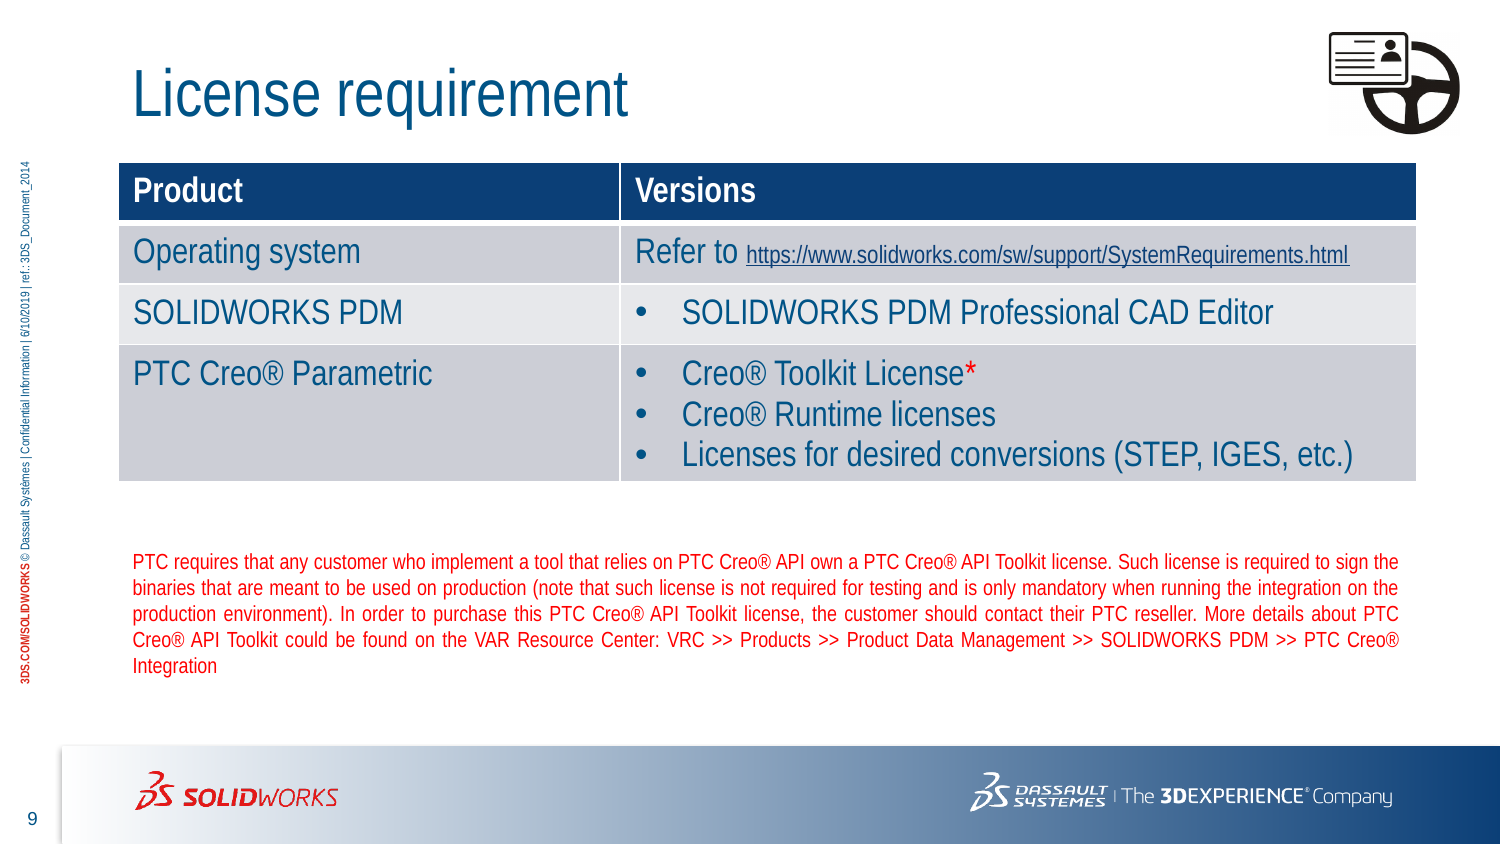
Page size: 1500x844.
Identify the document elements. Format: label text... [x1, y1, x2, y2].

picture [1328, 32, 1460, 136]
table_cell SOLIDWORKS PDM [119, 285, 619, 344]
table_cell PTC Creo® Parametric [119, 345, 619, 481]
table_cell Creo® Toolkit License* Creo® Runtime licenses Licenses for desired conversions (STEP, IGES, etc.) [621, 345, 1416, 481]
title License requirement [118, 59, 1323, 121]
table_header Product [119, 163, 619, 220]
table_cell Refer to https://www.solidworks.com/sw/support/SystemRequirements.html [621, 226, 1416, 283]
table_header Versions [621, 163, 1416, 220]
text_box PTC requires that any customer who implement a tool that relies on PTC Creo® API own a PTC Creo® API Toolkit license. Such license is required to sign the binaries that are meant to be used on production (note that such license is not required for testing and is only mandatory when running the integration on the production environment). In order to purchase this PTC Creo® API Toolkit license, the customer should contact their PTC reseller. More details about PTC Creo® API Toolkit could be found on the VAR Resource Center: VRC >> Products >> Product Data Management >> SOLIDWORKS PDM >> PTC Creo® Integration [117, 539, 1418, 686]
picture [962, 771, 1400, 812]
table_cell SOLIDWORKS PDM Professional CAD Editor [621, 285, 1416, 344]
picture [135, 771, 338, 810]
table_cell Operating system [119, 226, 619, 283]
